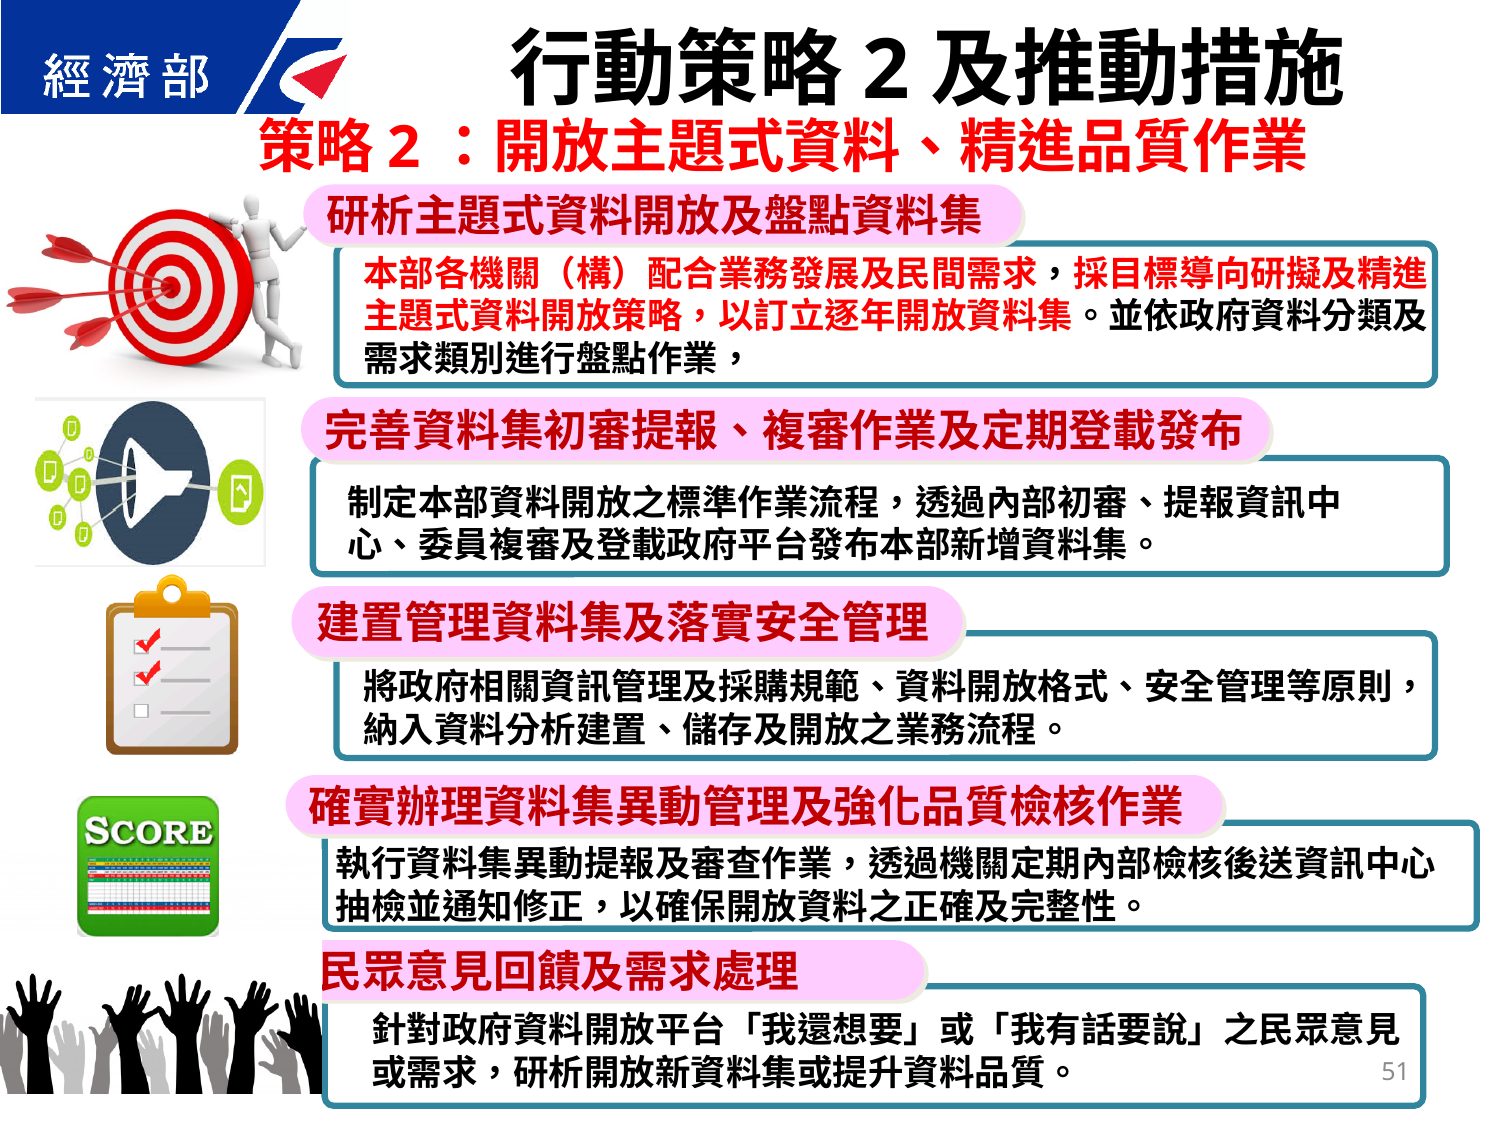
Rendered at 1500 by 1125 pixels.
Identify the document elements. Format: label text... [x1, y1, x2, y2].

text_box 針對政府資料開放平台「我還想要」或「我有話要說」之民眾意見或需求，研析開放新資料集或提升資料品質。 [356, 999, 1435, 1100]
text_box 確實辦理資料集異動管理及強化品質檢核作業 [285, 775, 1223, 835]
text_box [325, 1005, 1421, 1106]
text_box [336, 662, 1429, 758]
text_box 完善資料集初審提報、複審作業及定期登載發布 [301, 397, 1270, 461]
text_box [324, 822, 1477, 929]
text_box 執行資料集異動提報及審查作業，透過機關定期內部檢核後送資訊中心抽檢並通知修正，以確保開放資料之正確及完整性。 [326, 924, 1477, 934]
text_box 民眾意見回饋及需求處理 [326, 940, 924, 1000]
picture [102, 573, 241, 759]
text_box 行動策略2及推動措施 [360, 7, 1477, 123]
text_box 研析主題式資料開放及盤點資料集 [377, 184, 1022, 243]
text_box [919, 986, 1424, 999]
text_box [953, 633, 1435, 656]
picture [0, 160, 373, 567]
text_box 建置管理資料集及落實安全管理 [291, 586, 963, 657]
picture [0, 0, 350, 114]
picture [0, 795, 322, 1095]
text_box 策略2：開放主題式資料、精進品質作業 [242, 101, 1324, 187]
text_box 制定本部資料開放之標準作業流程，透過內部初審、提報資訊中心、委員複審及登載政府平台發布本部新增資料集。 [332, 472, 1423, 572]
text_box [312, 458, 1447, 575]
text_box 本部各機關（構）配合業務發展及民間需求，採目標導向研擬及精進主題式資料開放策略，以訂立逐年開放資料集。並依政府資料分類及需求類別進行盤點作業， [377, 243, 1459, 386]
slide_number 51 [1074, 1042, 1425, 1103]
text_box 將政府相關資訊管理及採購規範、資料開放格式、安全管理等原則，納入資料分析建置、儲存及開放之業務流程。 [348, 656, 1447, 757]
